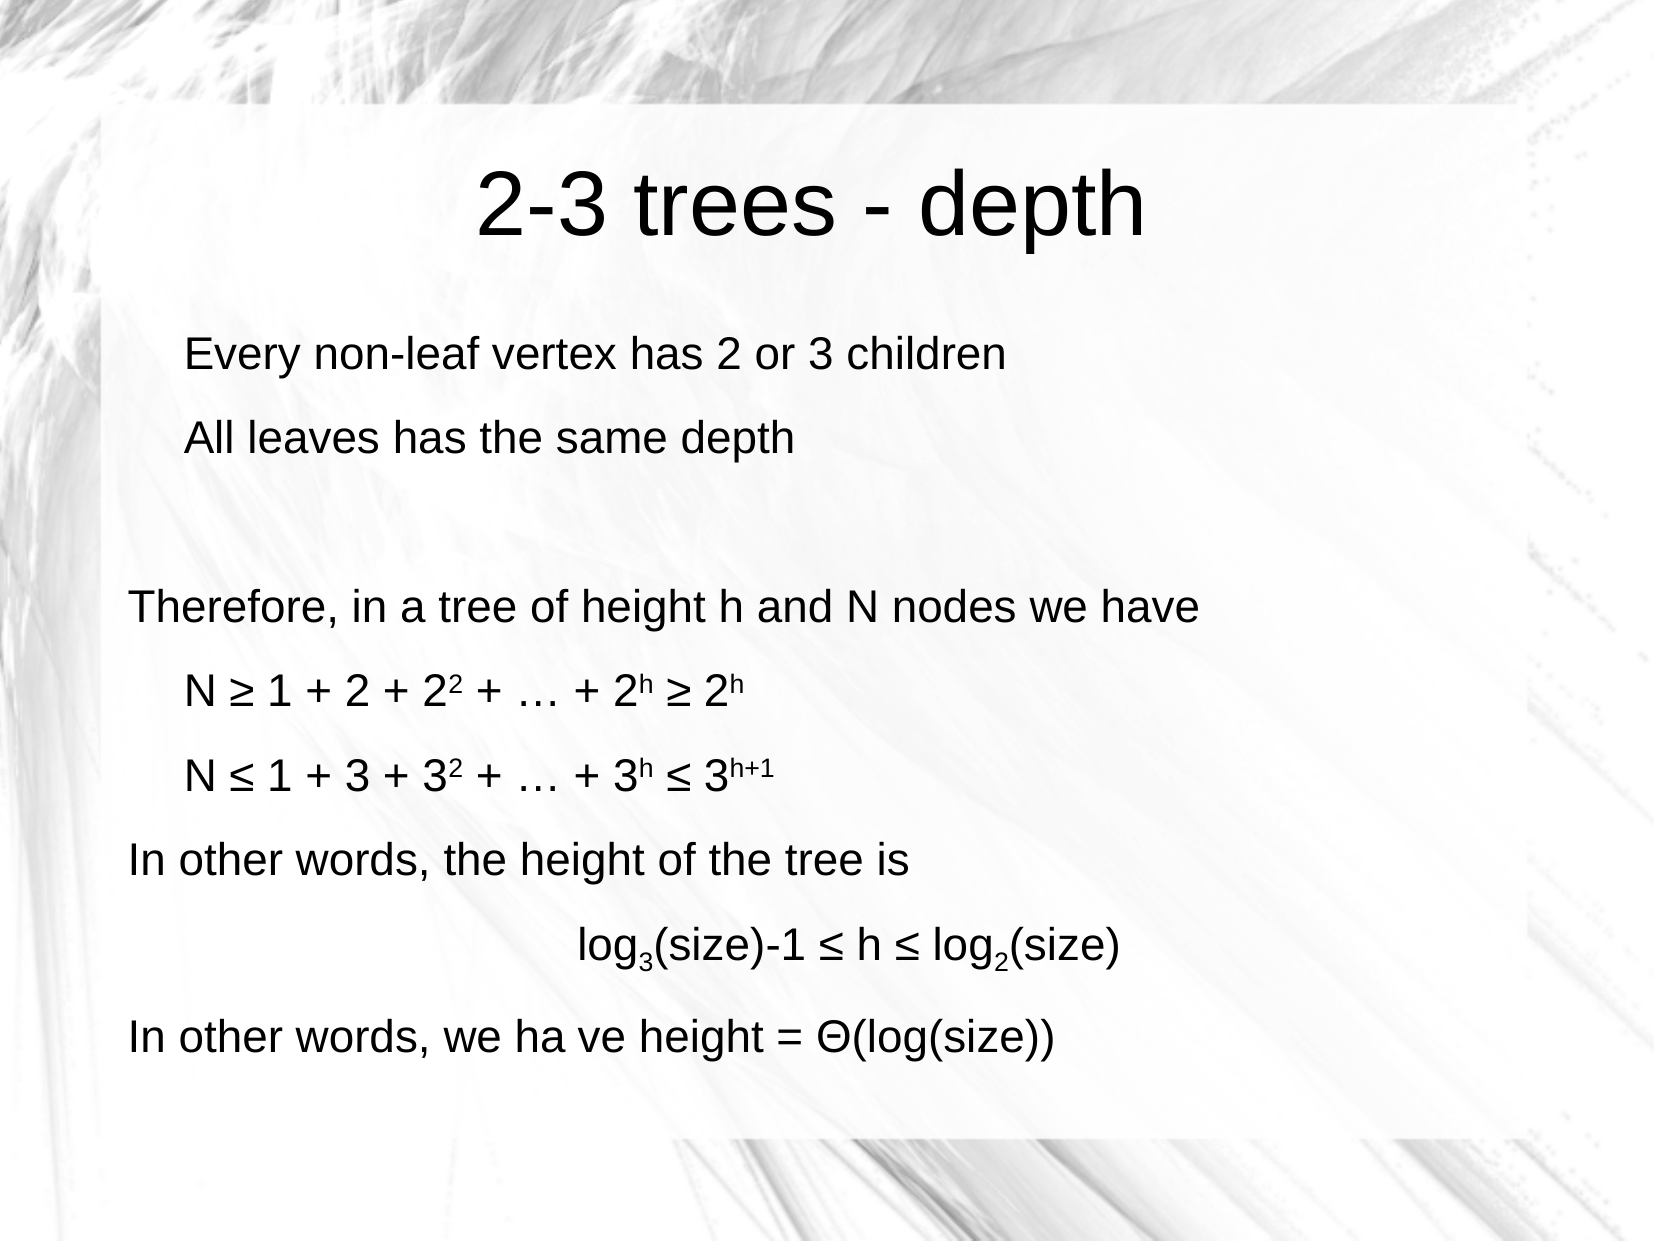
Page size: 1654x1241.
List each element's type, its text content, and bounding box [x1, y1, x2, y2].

picture [0, 0, 1654, 1241]
title 2-3 trees - depth [118, 93, 1506, 299]
list Every non-leaf vertex has 2 or 3 children All leaves has the same depth Therefore, in a tree of height h and N nodes we have N ≥ 1 + 2 + 22 + … + 2h ≥ 2h N ≤ 1 + 3 + 32 + … + 3h ≤ 3h+1 In other words, the height of the tree is log3(size)-1 ≤ h ≤ log2(size) In other words, we ha ve height = Θ(log(size)) [118, 319, 1571, 1109]
